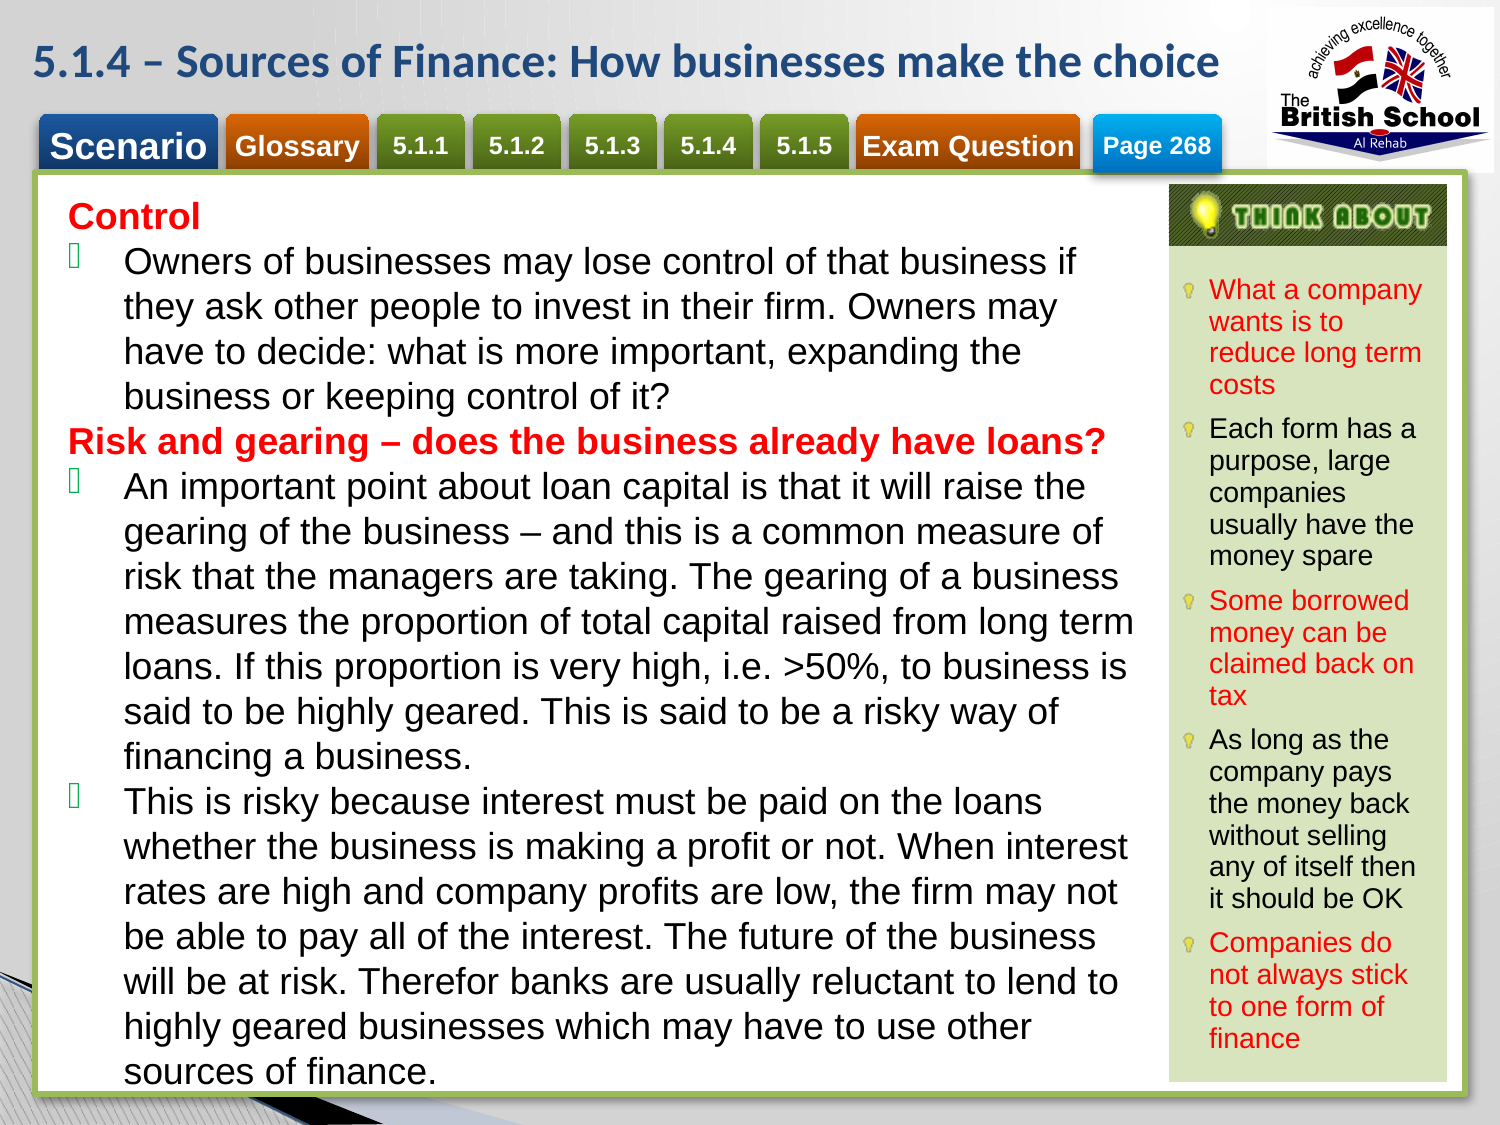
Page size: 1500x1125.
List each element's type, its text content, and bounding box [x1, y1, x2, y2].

table_cell What a company wants is to reduce long term costs Each form has a purpose, large companies usually have the money spare Some borrowed money can be claimed back on tax As long as the company pays the money back without selling any of itself then it should be OK Companies do not always stick to one form of finance [1169, 246, 1447, 1082]
picture [1179, 729, 1197, 750]
picture [1267, 7, 1495, 173]
picture [1188, 188, 1435, 244]
text_box Control Owners of businesses may lose control of that business if they ask other people to invest in their firm. Owners may have to decide: what is more important, expanding the business or keeping control of it? Risk and gearing – does the business already have loans? An important point about loan capital is that it will raise the gearing of the business – and this is a common measure of risk that the managers are taking. The gearing of a business measures the proportion of total capital raised from long term loans. If this proportion is very high, i.e. >50%, to business is said to be highly geared. This is said to be a risky way of financing a business. This is risky because interest must be paid on the loans whether the business is making a profit or not. When interest rates are high and company profits are low, the firm may not be able to pay all of the interest. The future of the business will be at risk. Therefor banks are usually reluctant to lend to highly geared businesses which may have to use other sources of finance. [53, 184, 1157, 1100]
text_box Page 268 [1092, 114, 1223, 173]
title 5.1.4 – Sources of Finance: How businesses make the choice [17, 7, 1270, 110]
picture [1179, 933, 1197, 954]
picture [281, 1114, 303, 1125]
picture [1179, 418, 1197, 439]
picture [1179, 279, 1197, 300]
picture [1179, 590, 1197, 611]
table_header [1169, 184, 1447, 246]
